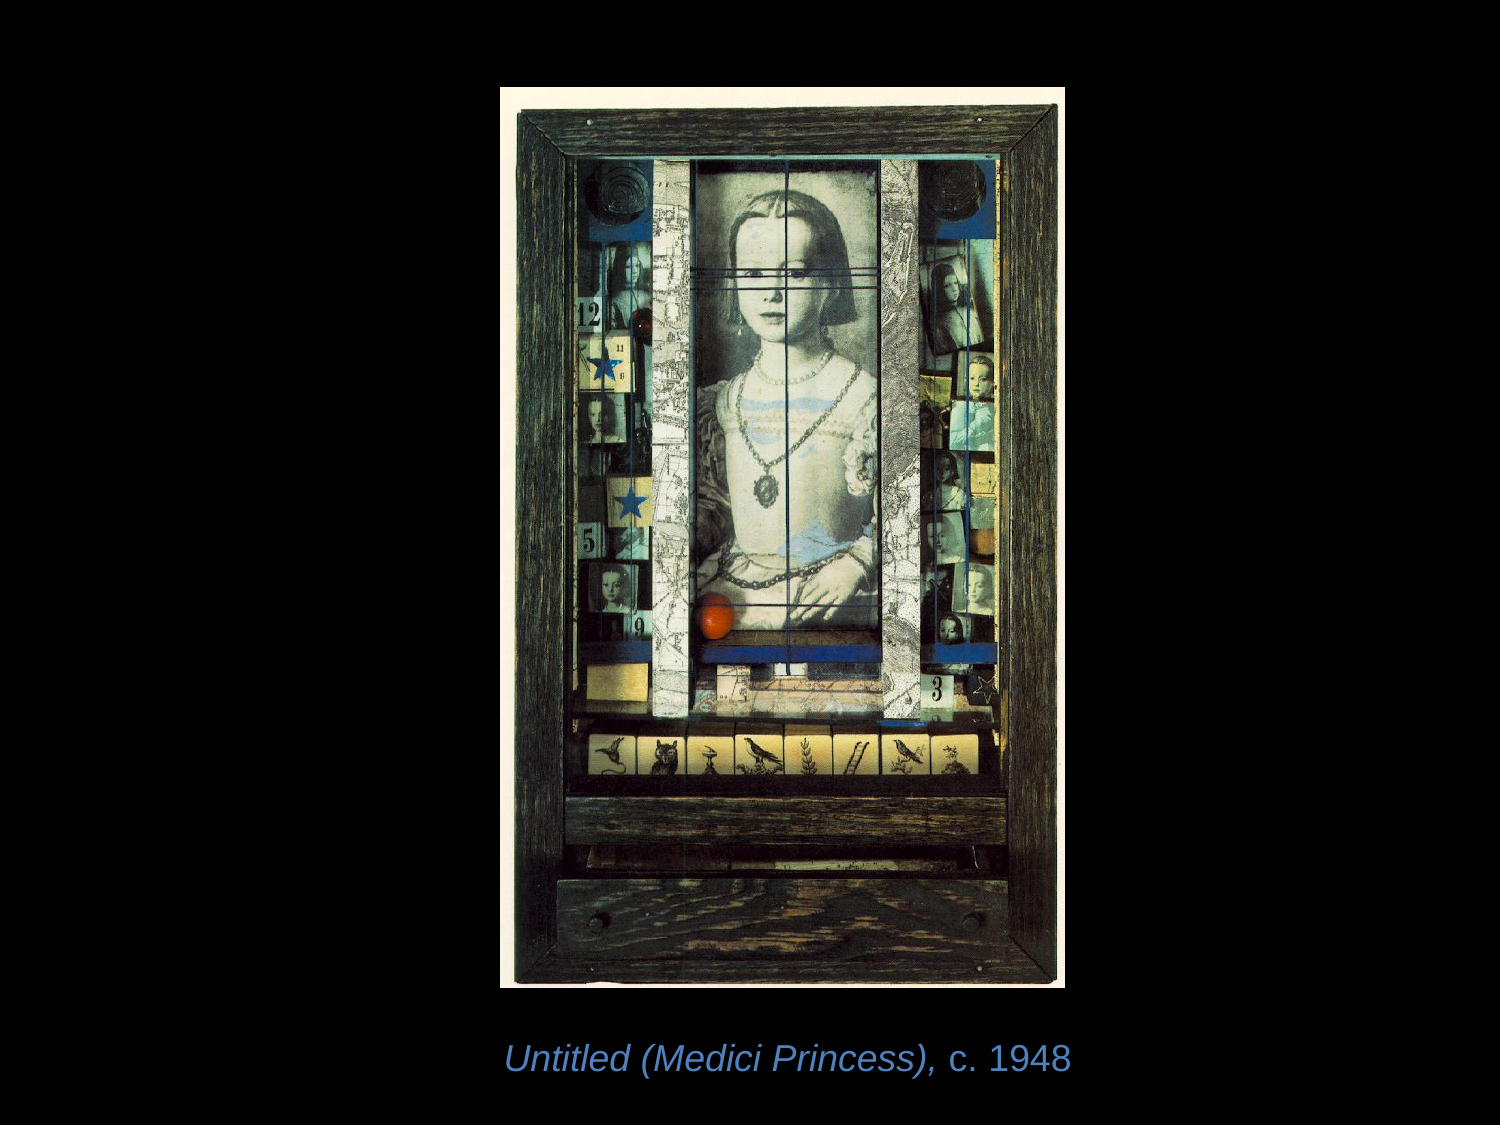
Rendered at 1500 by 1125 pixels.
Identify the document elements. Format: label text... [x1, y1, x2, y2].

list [499, 87, 1065, 988]
title Untitled (Medici Princess), c. 1948 [112, 962, 1463, 1125]
